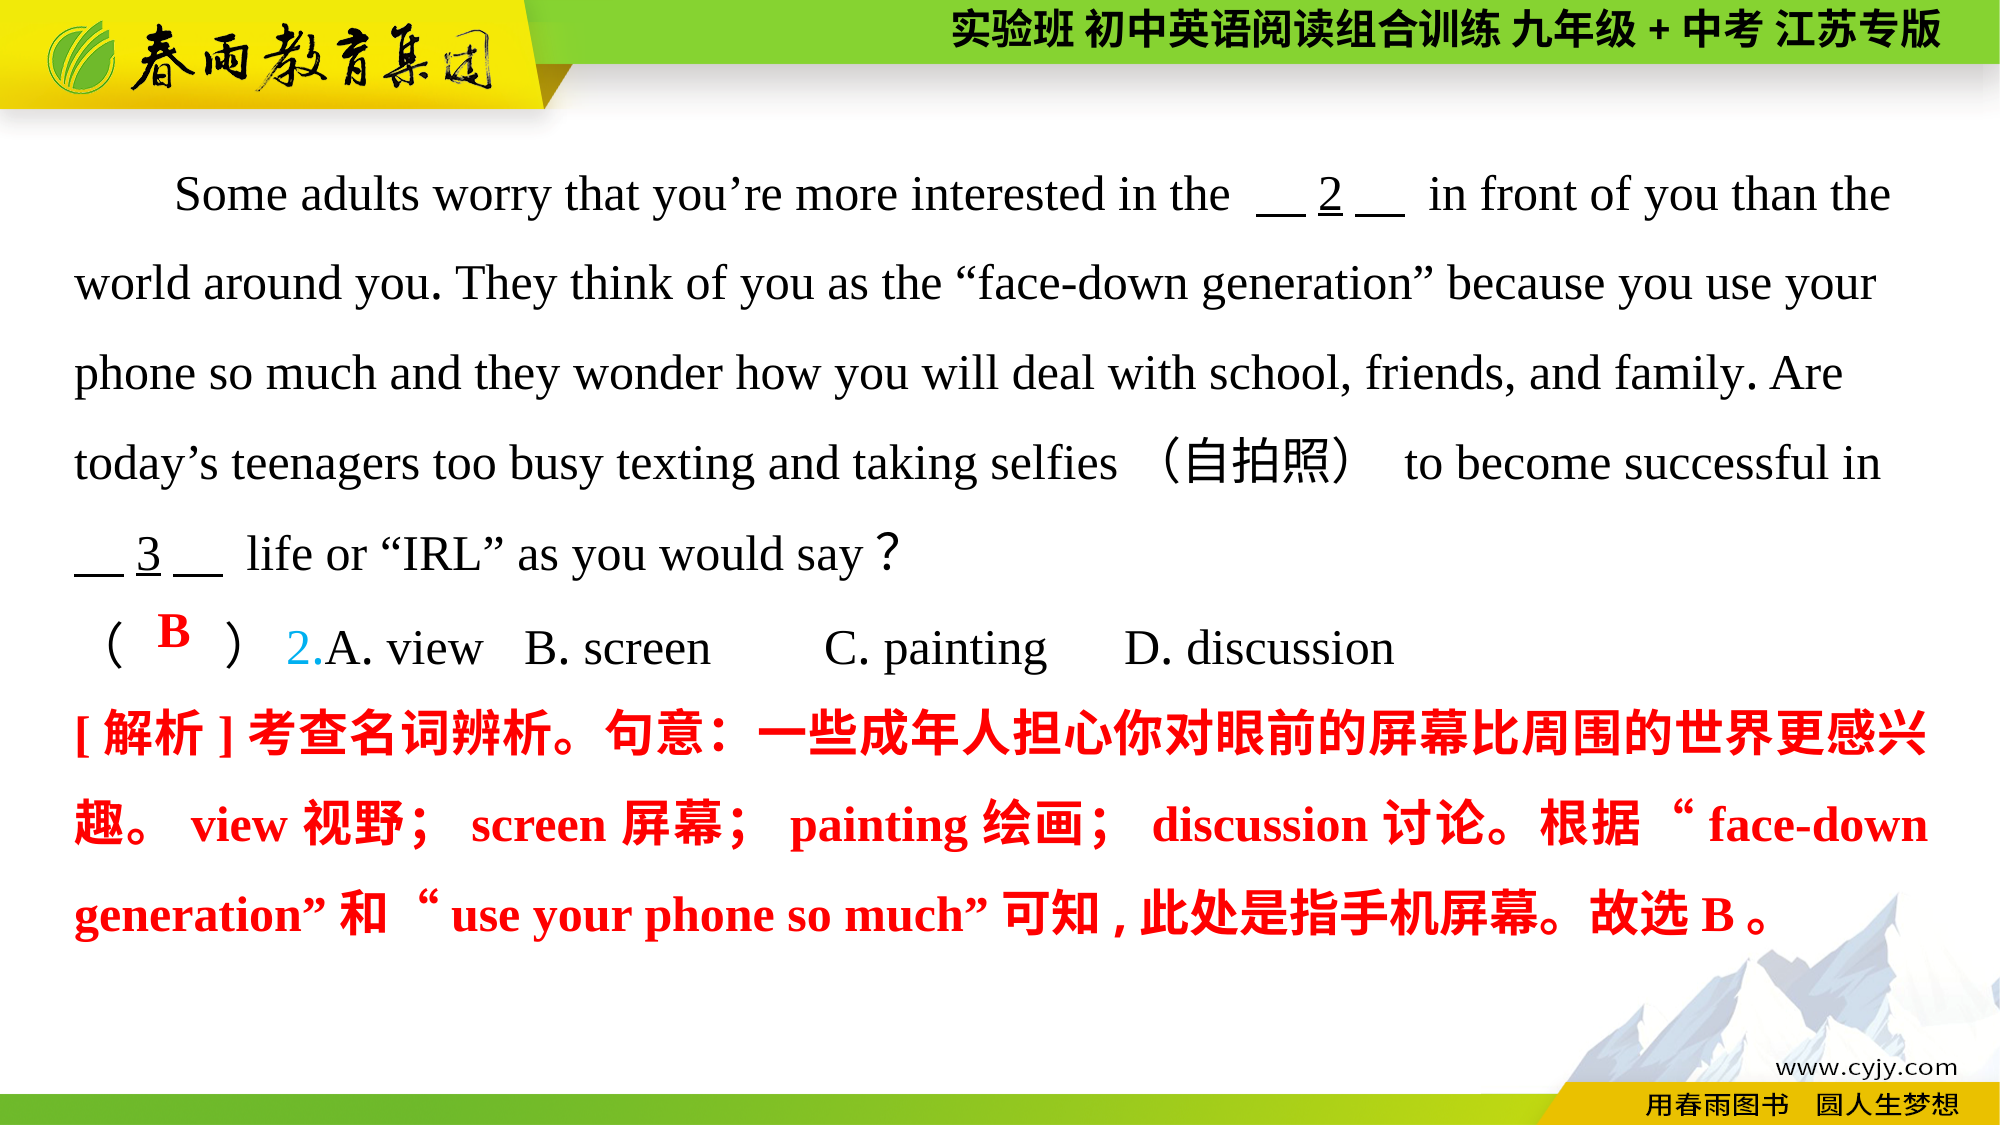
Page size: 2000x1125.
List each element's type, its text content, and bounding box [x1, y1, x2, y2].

text_box （ ）2.A. view B. screen C. painting D. discussion [59, 577, 1944, 664]
text_box B [142, 590, 206, 664]
list Some adults worry that you’re more interested in the 2 in front of you than the world around you. They think of you as the “face-down generation” because you use your phone so much and they wonder how you will deal with school, friends, and family. Are today’s teenagers too busy texting and taking selfies（自拍照） to become successful in 3 life or “IRL” as you would say？ [59, 122, 1944, 577]
text_box [解析]考查名词辨析。句意：一些成年人担心你对眼前的屏幕比周围的世界更感兴趣。view视野；screen屏幕；painting绘画；discussion讨论。根据“face-down generation”和“use your phone so much”可知,此处是指手机屏幕。故选B。 [59, 664, 1944, 950]
picture [0, 0, 2000, 1125]
